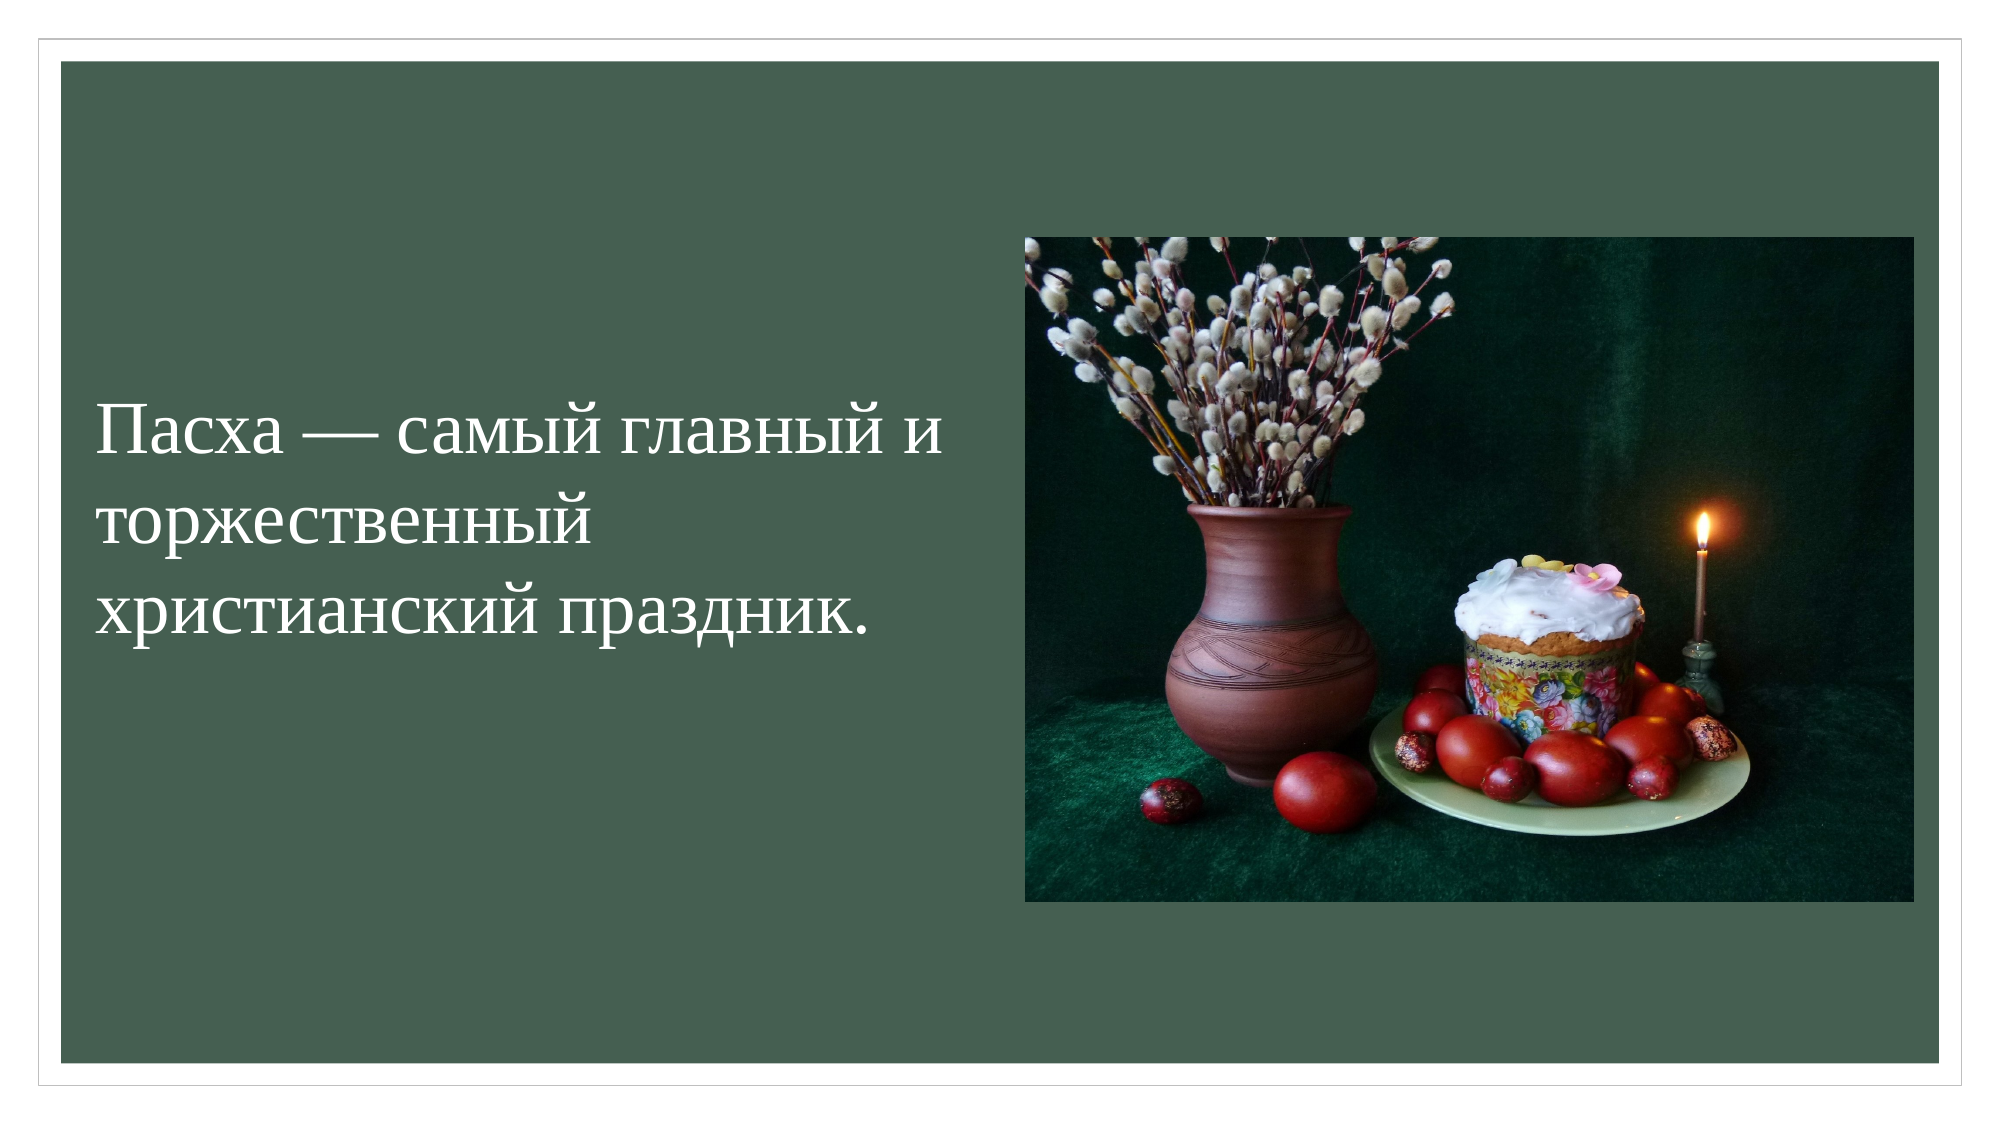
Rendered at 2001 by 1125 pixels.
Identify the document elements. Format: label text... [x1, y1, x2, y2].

text_box Пасха — самый главный и торжественный христианский праздник. [80, 370, 988, 656]
picture [1024, 237, 1914, 902]
